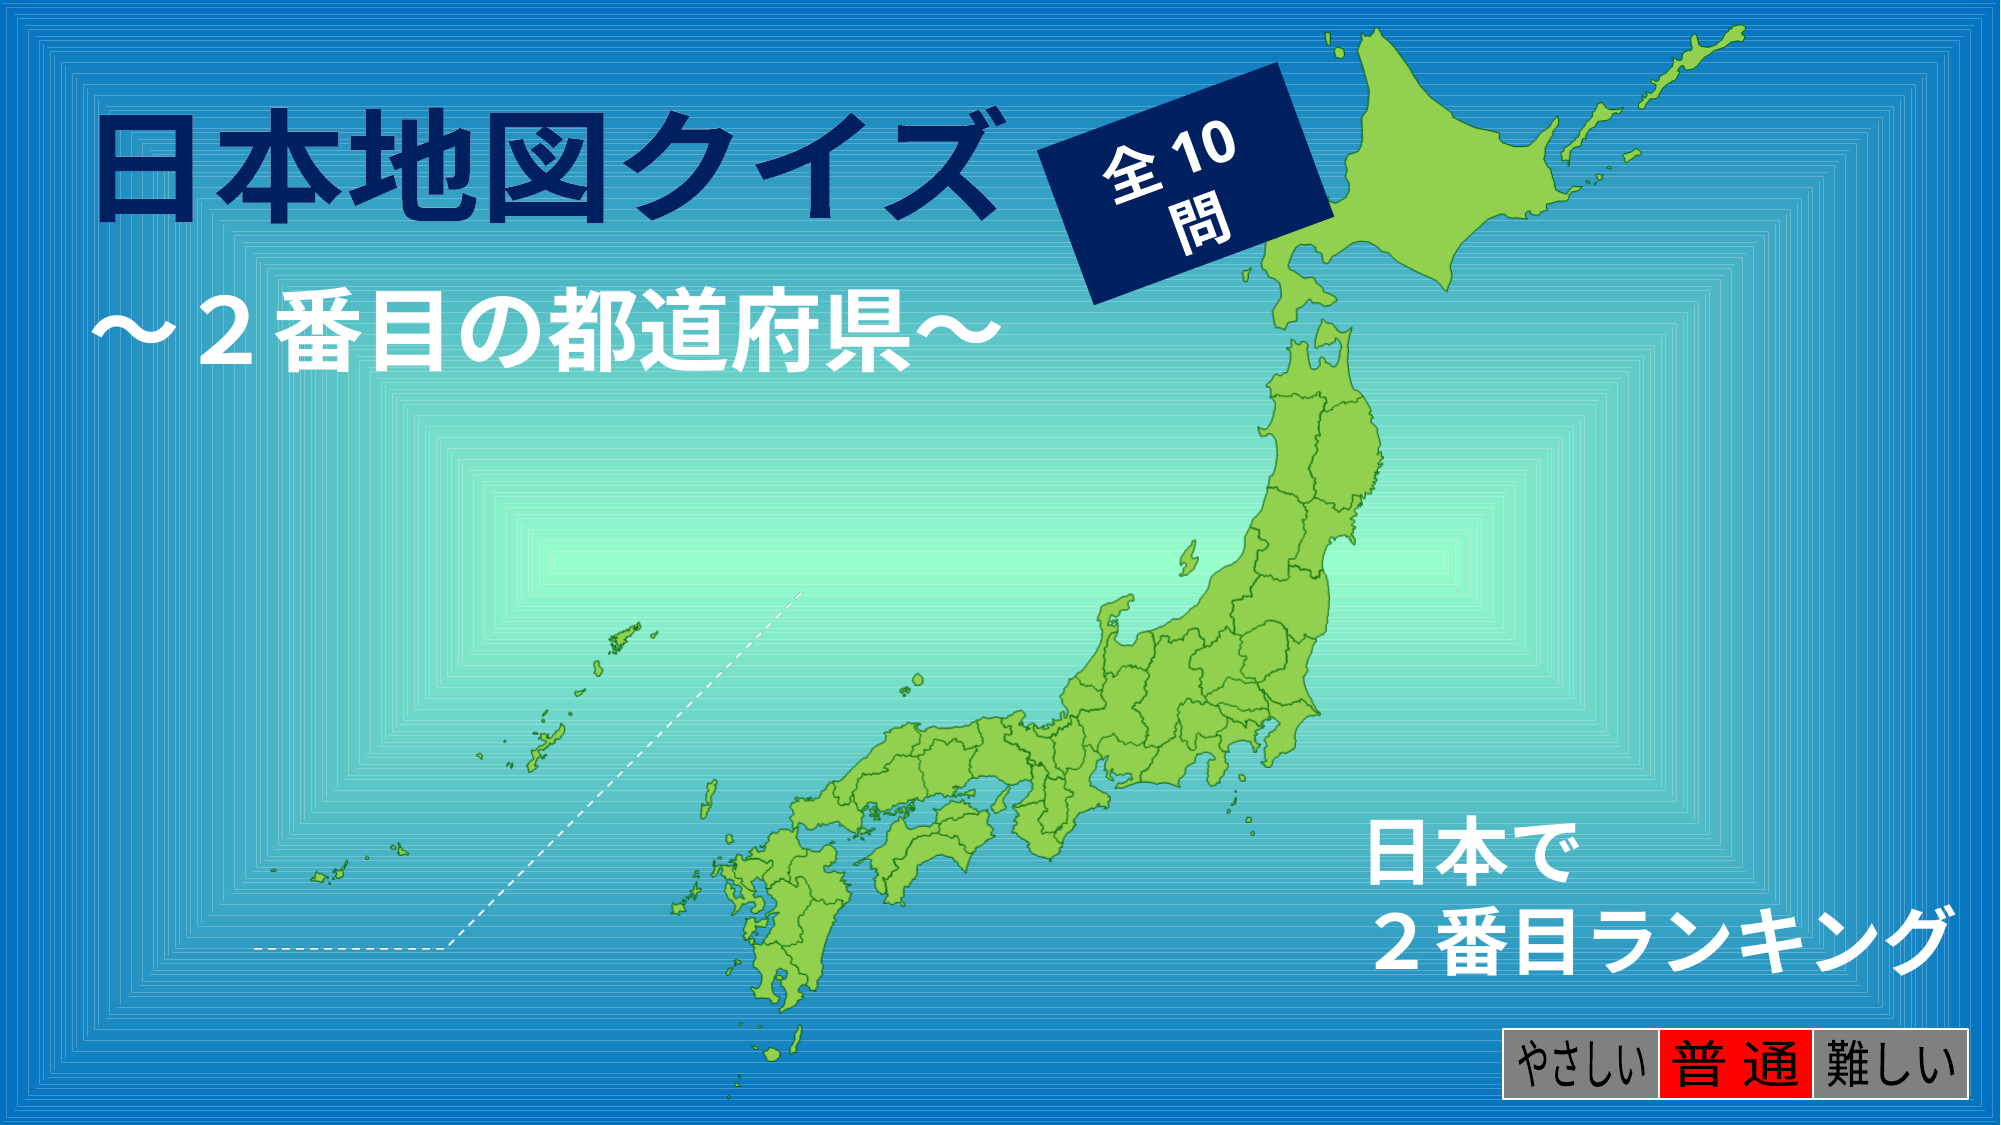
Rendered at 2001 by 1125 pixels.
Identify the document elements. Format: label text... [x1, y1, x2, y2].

text_box [1750, 1029, 1812, 1099]
text_box [0, 0, 2000, 1125]
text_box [99, 105, 249, 224]
picture [254, 24, 1746, 1101]
text_box ～２番目の都道府県～ [74, 265, 249, 391]
text_box [1812, 1029, 1969, 1099]
text_box 日本で ２番目ランキング [1750, 797, 1973, 993]
